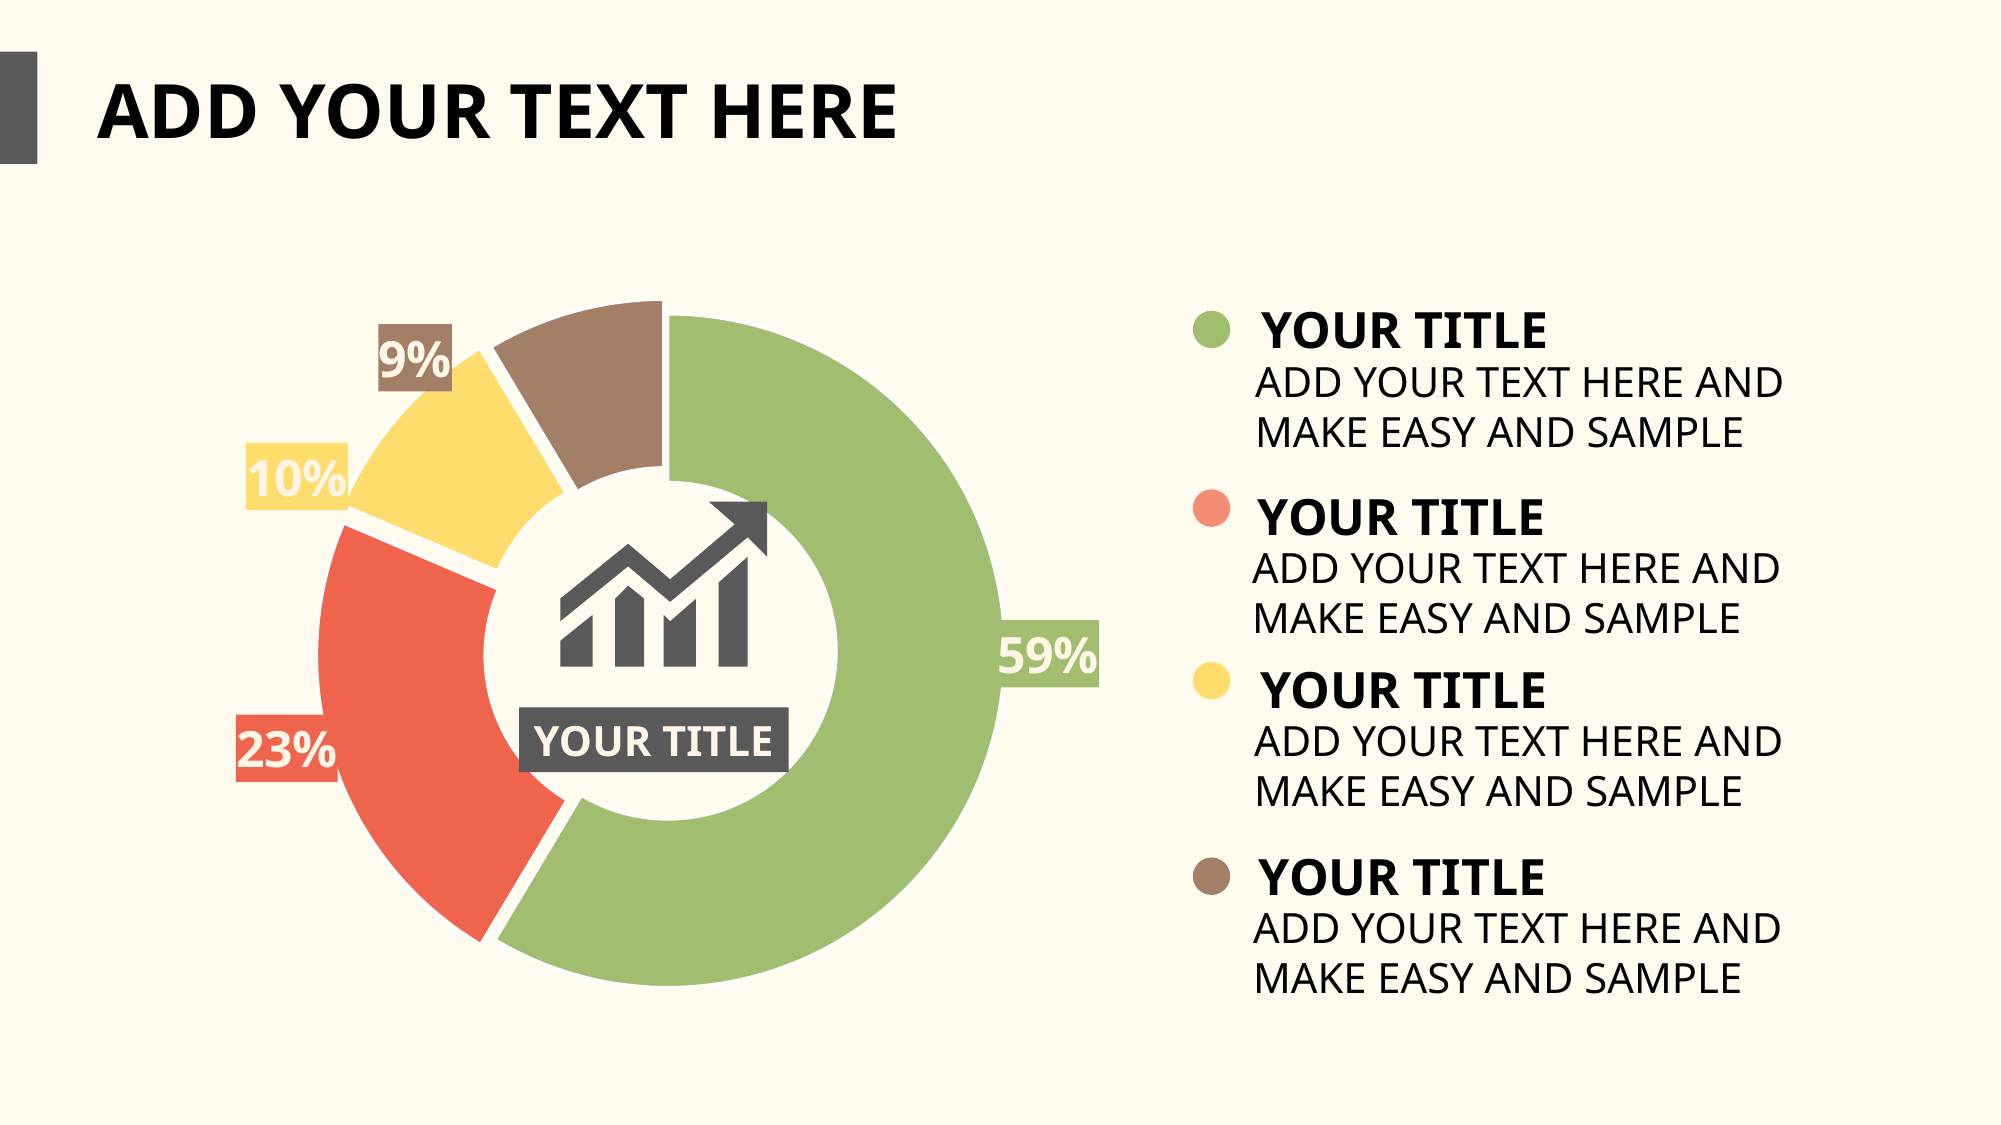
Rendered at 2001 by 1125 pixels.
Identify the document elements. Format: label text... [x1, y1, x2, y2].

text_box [156, 278, 1176, 1023]
text_box [1191, 856, 1232, 897]
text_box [1240, 291, 1854, 465]
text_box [1238, 838, 1851, 1012]
text_box [1191, 309, 1232, 350]
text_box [1239, 650, 1853, 824]
text_box [1191, 660, 1232, 701]
text_box [1191, 488, 1232, 528]
text_box [0, 51, 38, 165]
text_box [1237, 478, 1850, 651]
text_box ADD YOUR TEXT HERE [82, 55, 915, 161]
